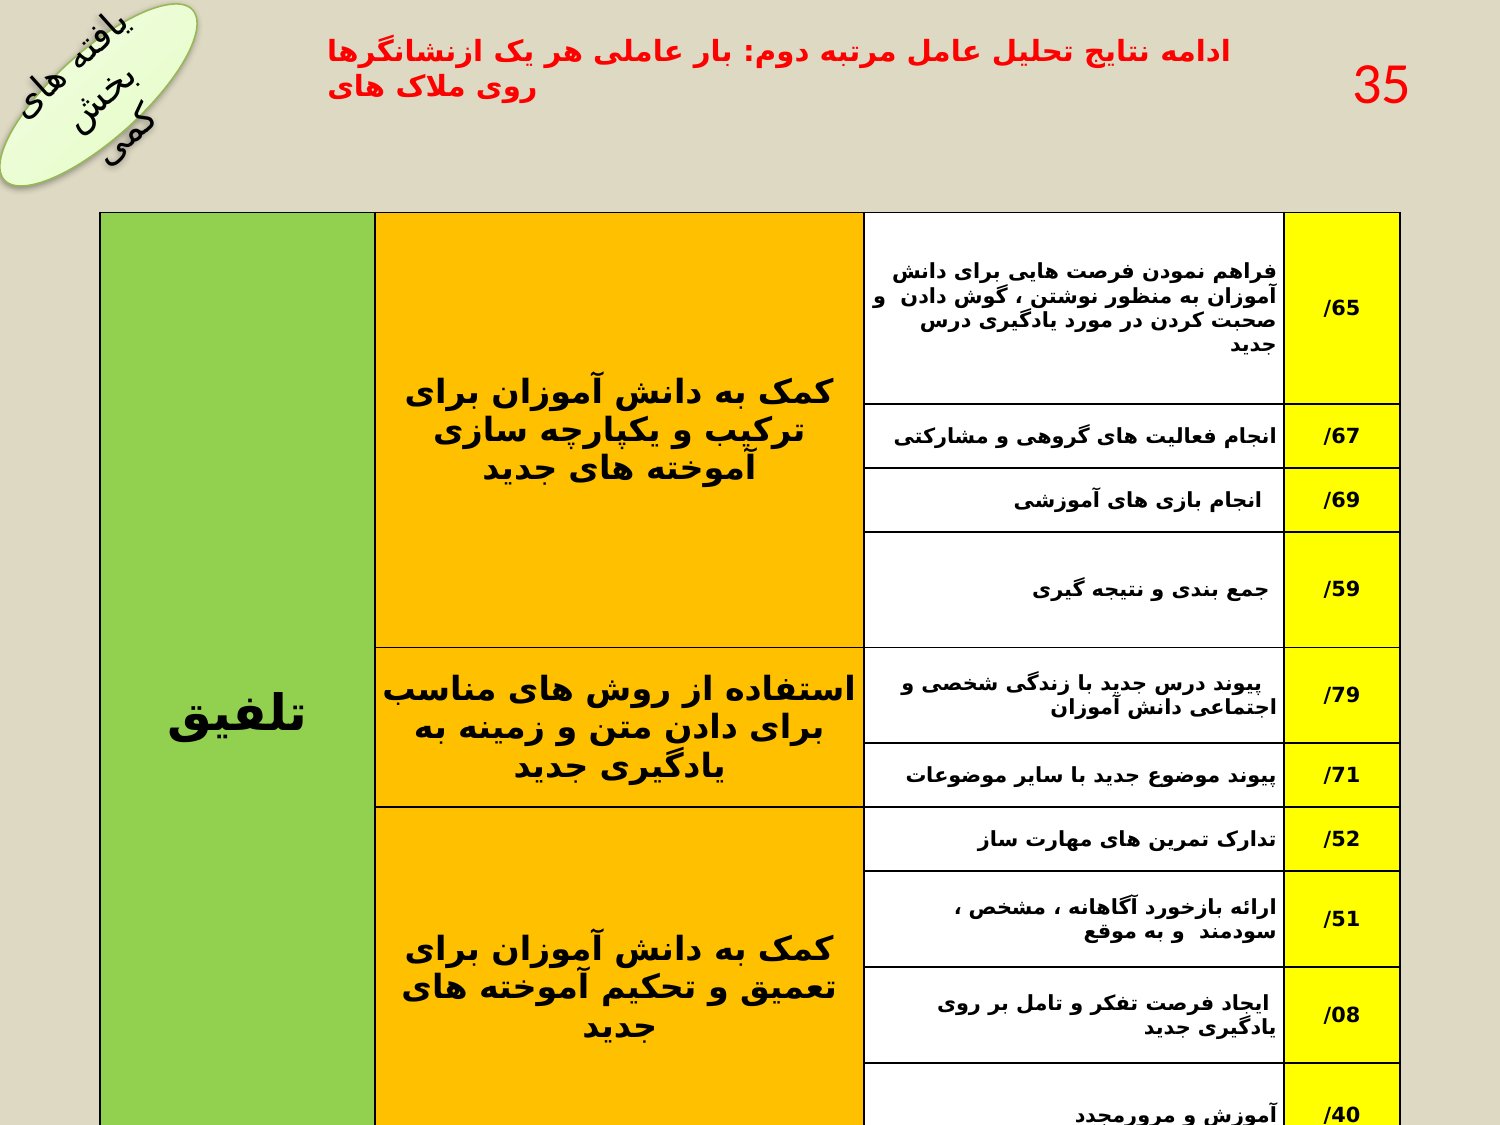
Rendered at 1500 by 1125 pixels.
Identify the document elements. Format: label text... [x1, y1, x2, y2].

table_cell آموزش و مرورمجدد [865, 1064, 1283, 1125]
table_cell ایجاد فرصت تفکر و تامل بر روی یادگیری جدید [865, 968, 1283, 1062]
text_box یافته های بخش کمی [0, 3, 198, 187]
table_cell 59/ [1285, 533, 1399, 647]
table_cell 79/ [1285, 648, 1399, 742]
table_cell انجام فعالیت های گروهی و مشارکتی [865, 405, 1283, 467]
table_cell 67/ [1285, 405, 1399, 467]
table_cell جمع بندی و نتیجه گیری [865, 533, 1283, 647]
text_box ادامه نتایج تحلیل عامل مرتبه دوم: بار عاملی هر یک ازنشانگرها روی ملاک های [312, 24, 1300, 110]
table_header فراهم نمودن فرصت هایی برای دانش آموزان به منظور نوشتن ، گوش دادن و صحبت کردن در مورد یادگیری درس جدید [865, 213, 1283, 403]
table_cell 71/ [1285, 744, 1399, 806]
table_cell 51/ [1285, 872, 1399, 966]
table_header 65/ [1285, 213, 1399, 403]
table_cell 40/ [1285, 1064, 1399, 1125]
table_cell پیوند موضوع جدید با سایر موضوعات [865, 744, 1283, 806]
table_cell 08/ [1285, 968, 1399, 1062]
table_header تلفیق [101, 213, 374, 1125]
text_box 35 [1337, 37, 1450, 123]
table_cell 69/ [1285, 469, 1399, 531]
table_cell پیوند درس جدید با زندگی شخصی و اجتماعی دانش آموزان [865, 648, 1283, 742]
table_cell استفاده از روش های مناسب برای دادن متن و زمینه به یادگیری جدید [376, 648, 863, 806]
table_cell 52/ [1285, 808, 1399, 870]
table_header کمک به دانش آموزان برای ترکیب و یکپارچه سازی آموخته های جدید [376, 213, 863, 647]
table_cell تدارک تمرین های مهارت ساز [865, 808, 1283, 870]
table_cell کمک به دانش آموزان برای تعمیق و تحکیم آموخته های جدید [376, 808, 863, 1125]
table_cell انجام بازی های آموزشی [865, 469, 1283, 531]
table_cell ارائه بازخورد آگاهانه ، مشخص ، سودمند و به موقع [865, 872, 1283, 966]
